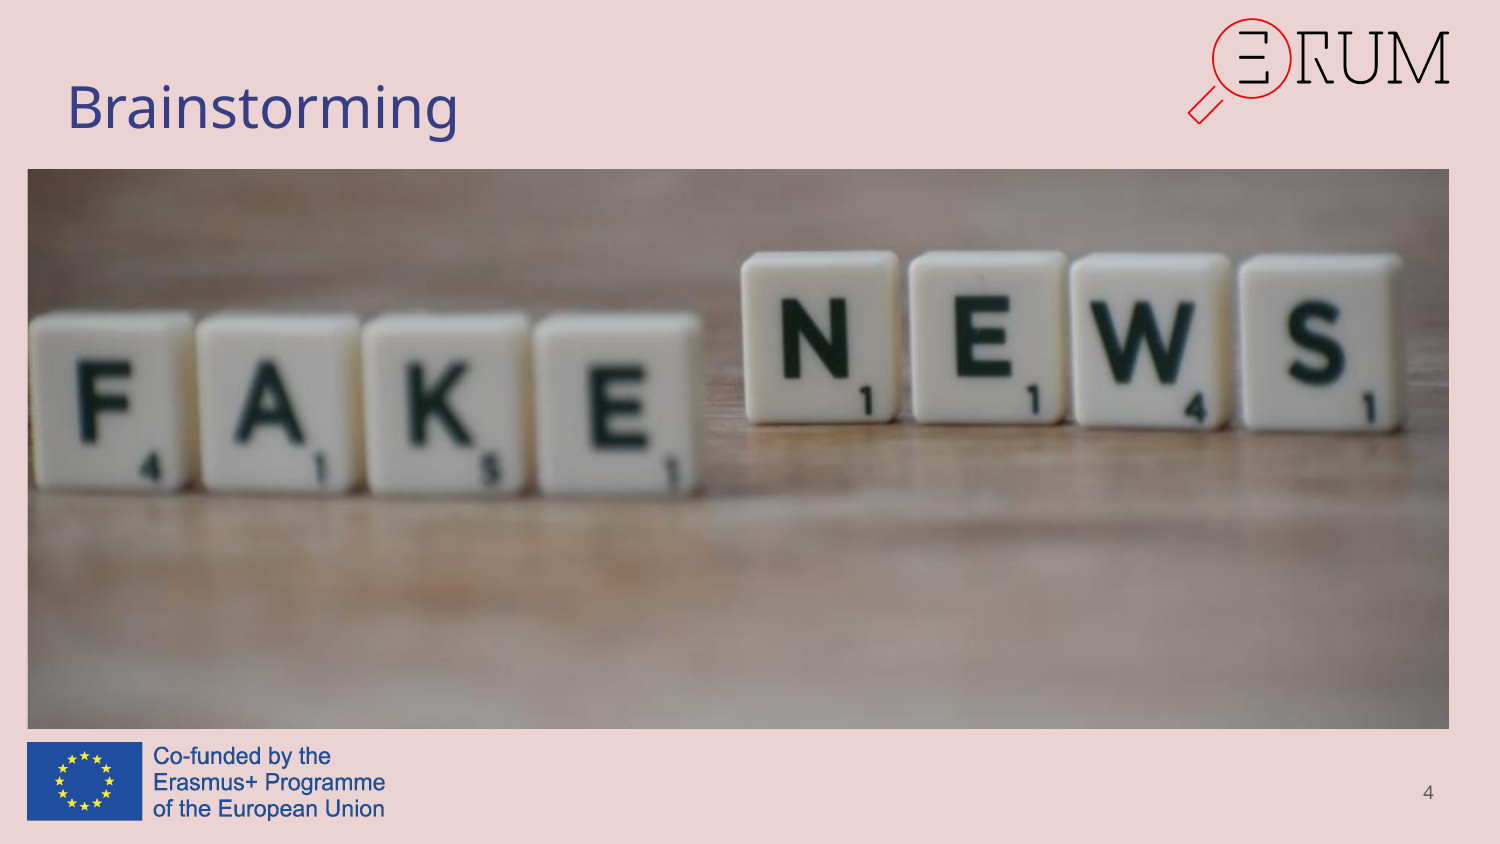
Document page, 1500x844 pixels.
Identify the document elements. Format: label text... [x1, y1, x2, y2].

picture [1136, 0, 1500, 137]
slide_number 4 [1358, 761, 1449, 826]
title Brainstorming [51, 55, 1168, 150]
picture [27, 742, 385, 821]
picture [27, 169, 1450, 729]
